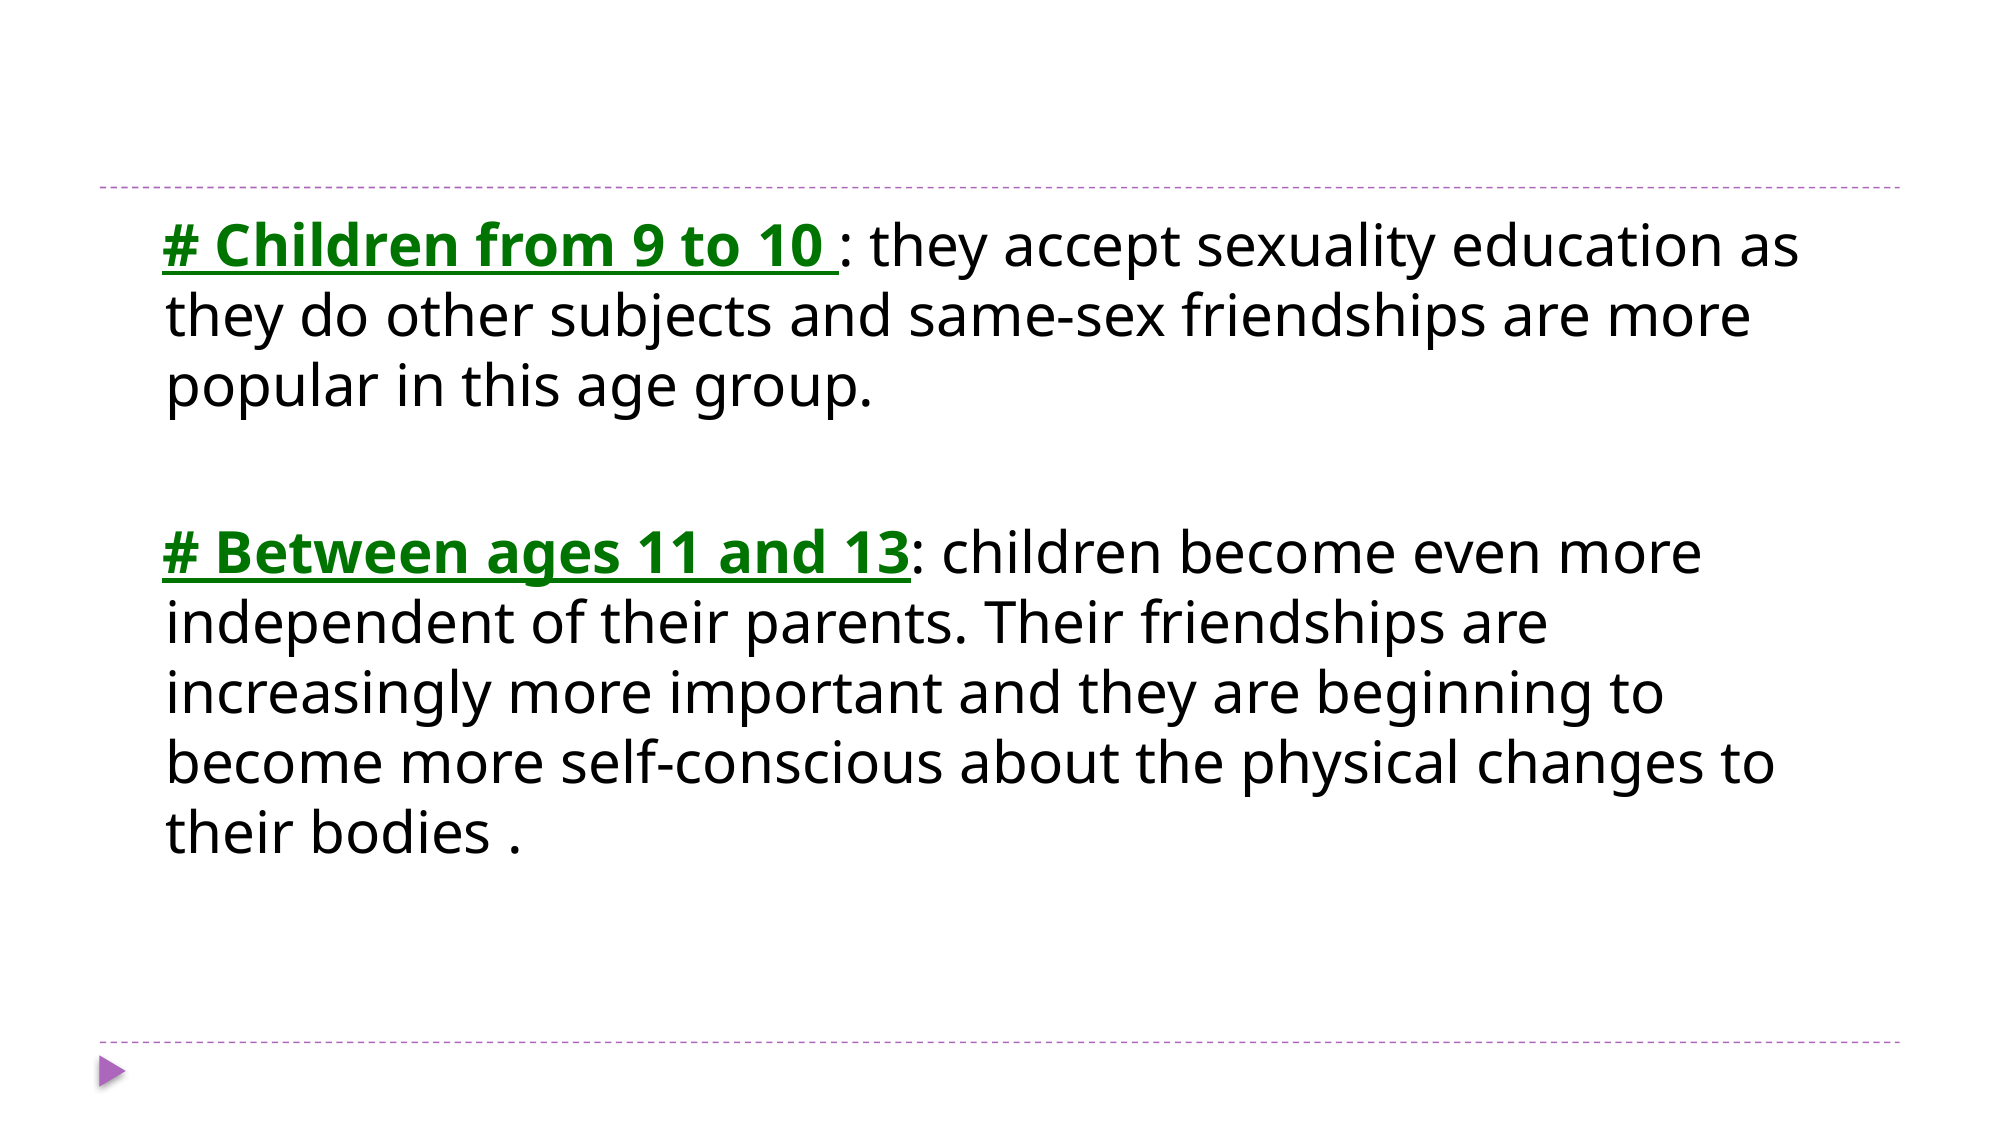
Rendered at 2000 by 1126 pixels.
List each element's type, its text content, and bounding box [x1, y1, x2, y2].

list # Children from 9 to 10 : they accept sexuality education as they do other subjects and same-sex friendships are more popular in this age group. # Between ages 11 and 13: children become even more independent of their parents. Their friendships are increasingly more important and they are beginning to become more self-conscious about the physical changes to their bodies . [99, 200, 1900, 1011]
